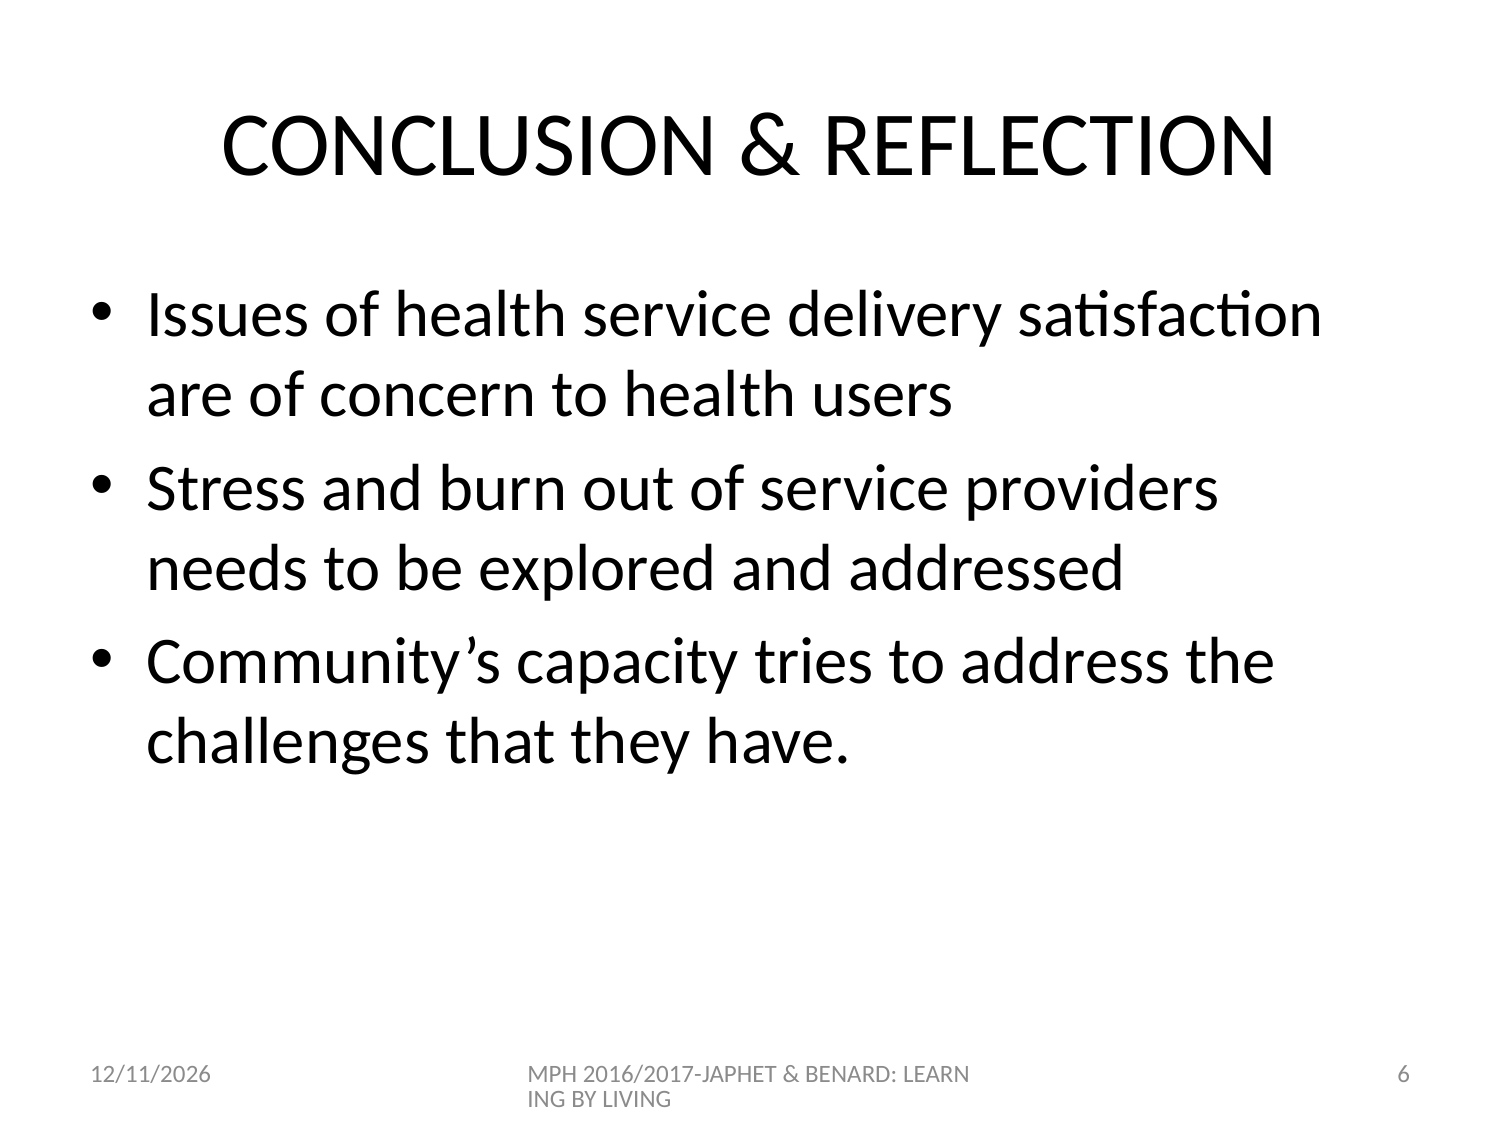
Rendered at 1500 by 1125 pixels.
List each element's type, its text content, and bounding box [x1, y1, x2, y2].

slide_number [75, 1042, 425, 1103]
title CONCLUSION & REFLECTION [75, 45, 1425, 233]
list Issues of health service delivery satisfaction are of concern to health users Stress and burn out of service providers needs to be explored and addressed Community’s capacity tries to address the challenges that they have. [75, 262, 1425, 1005]
slide_number 6 [1074, 1042, 1425, 1103]
footer MPH 2016/2017-JAPHET & BENARD: LEARNING BY LIVING [512, 1042, 988, 1103]
